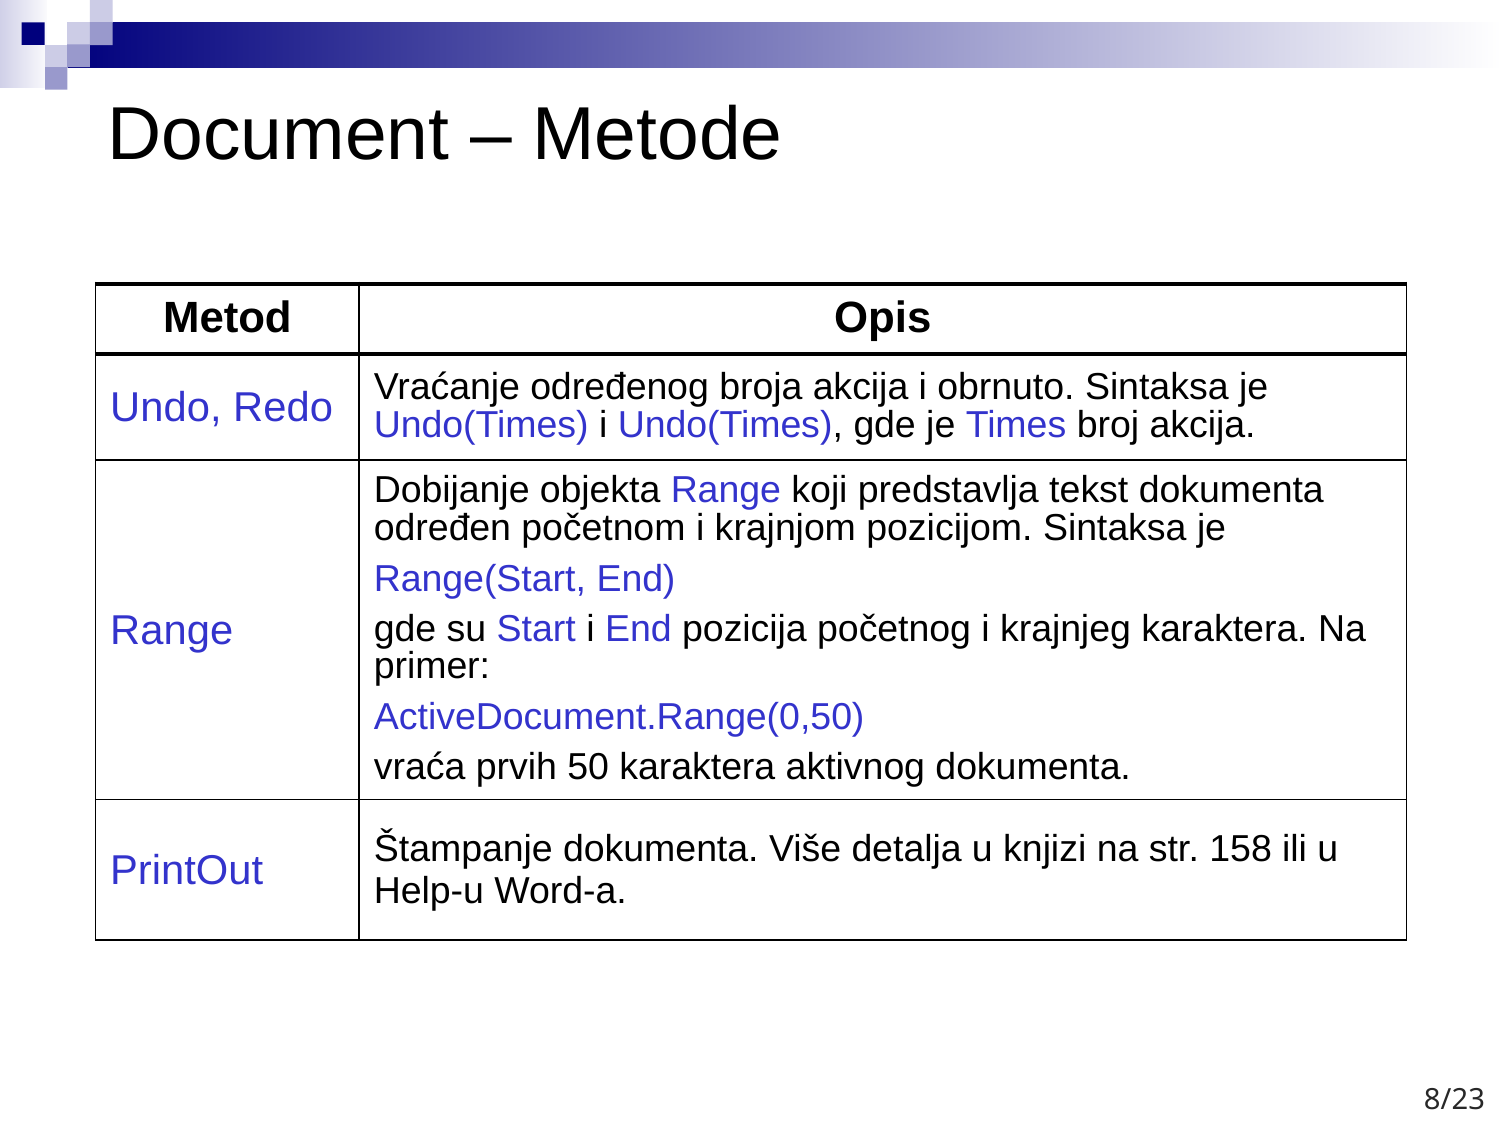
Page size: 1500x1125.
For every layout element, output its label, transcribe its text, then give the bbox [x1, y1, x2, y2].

table_cell PrintOut [96, 800, 358, 939]
text_box 8/23 [1374, 1072, 1500, 1123]
table_cell Undo, Redo [96, 356, 358, 459]
table_cell Vraćanje određenog broja akcija i obrnuto. Sintaksa je Undo(Times) i Undo(Times), gde je Times broj akcija. [360, 356, 1406, 459]
table_header Metod [96, 286, 358, 352]
table_cell Štampanje dokumenta. Više detalja u knjizi na str. 158 ili u Help-u Word-a. [360, 800, 1406, 939]
table_cell Range [96, 461, 358, 799]
title Document – Metode [92, 75, 821, 185]
table_cell Dobijanje objekta Range koji predstavlja tekst dokumenta određen početnom i krajnjom pozicijom. Sintaksa je Range(Start, End) gde su Start i End pozicija početnog i krajnjeg karaktera. Na primer: ActiveDocument.Range(0,50) vraća prvih 50 karaktera aktivnog dokumenta. [360, 461, 1406, 799]
table_header Opis [360, 286, 1406, 352]
